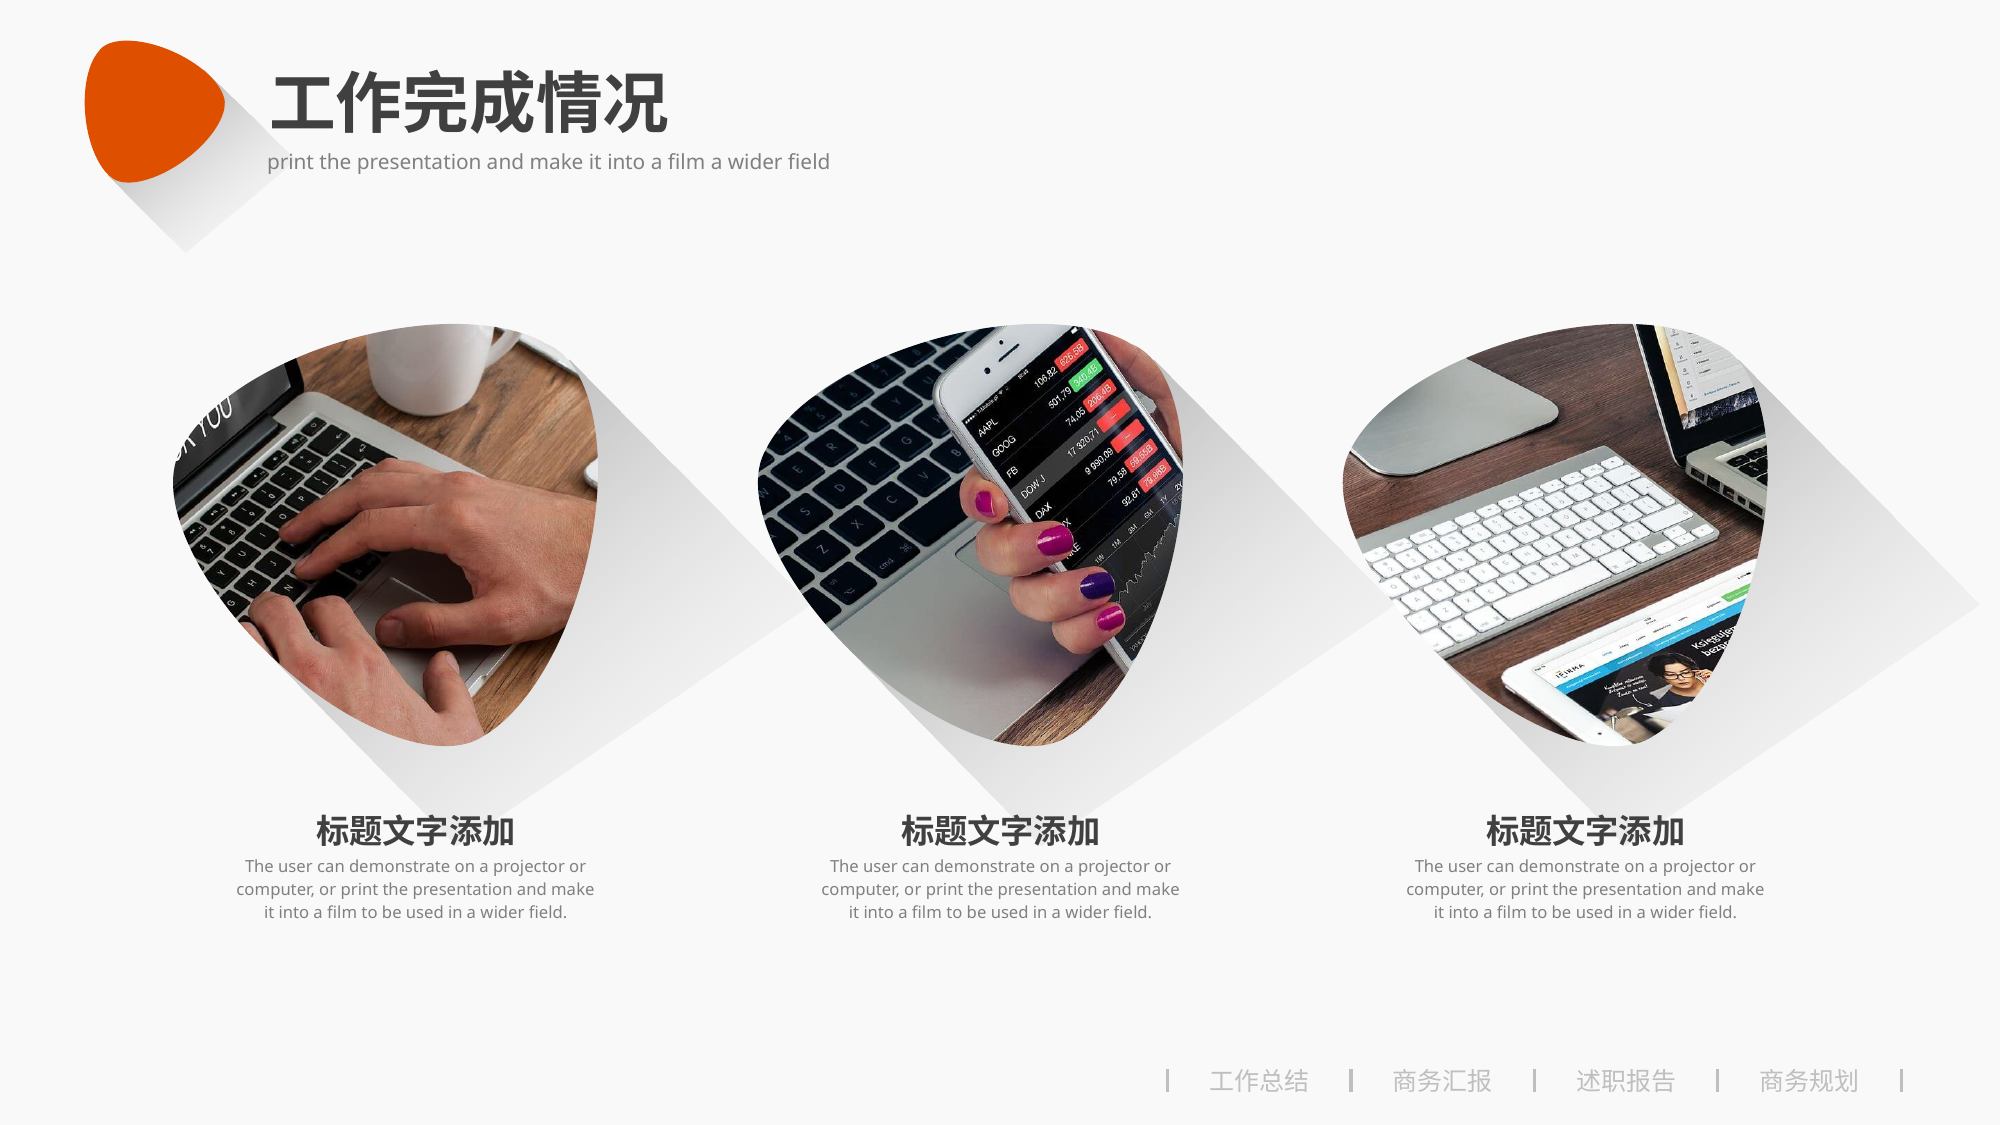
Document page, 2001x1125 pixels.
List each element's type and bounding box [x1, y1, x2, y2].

picture [173, 420, 202, 571]
text_box [802, 794, 1200, 931]
text_box [83, 39, 226, 184]
text_box [106, 80, 271, 254]
text_box [1386, 794, 1785, 931]
text_box [252, 53, 906, 182]
text_box [1395, 294, 1980, 846]
text_box [202, 294, 787, 846]
text_box [217, 794, 615, 931]
text_box [1155, 1057, 1914, 1104]
text_box [787, 294, 1395, 846]
